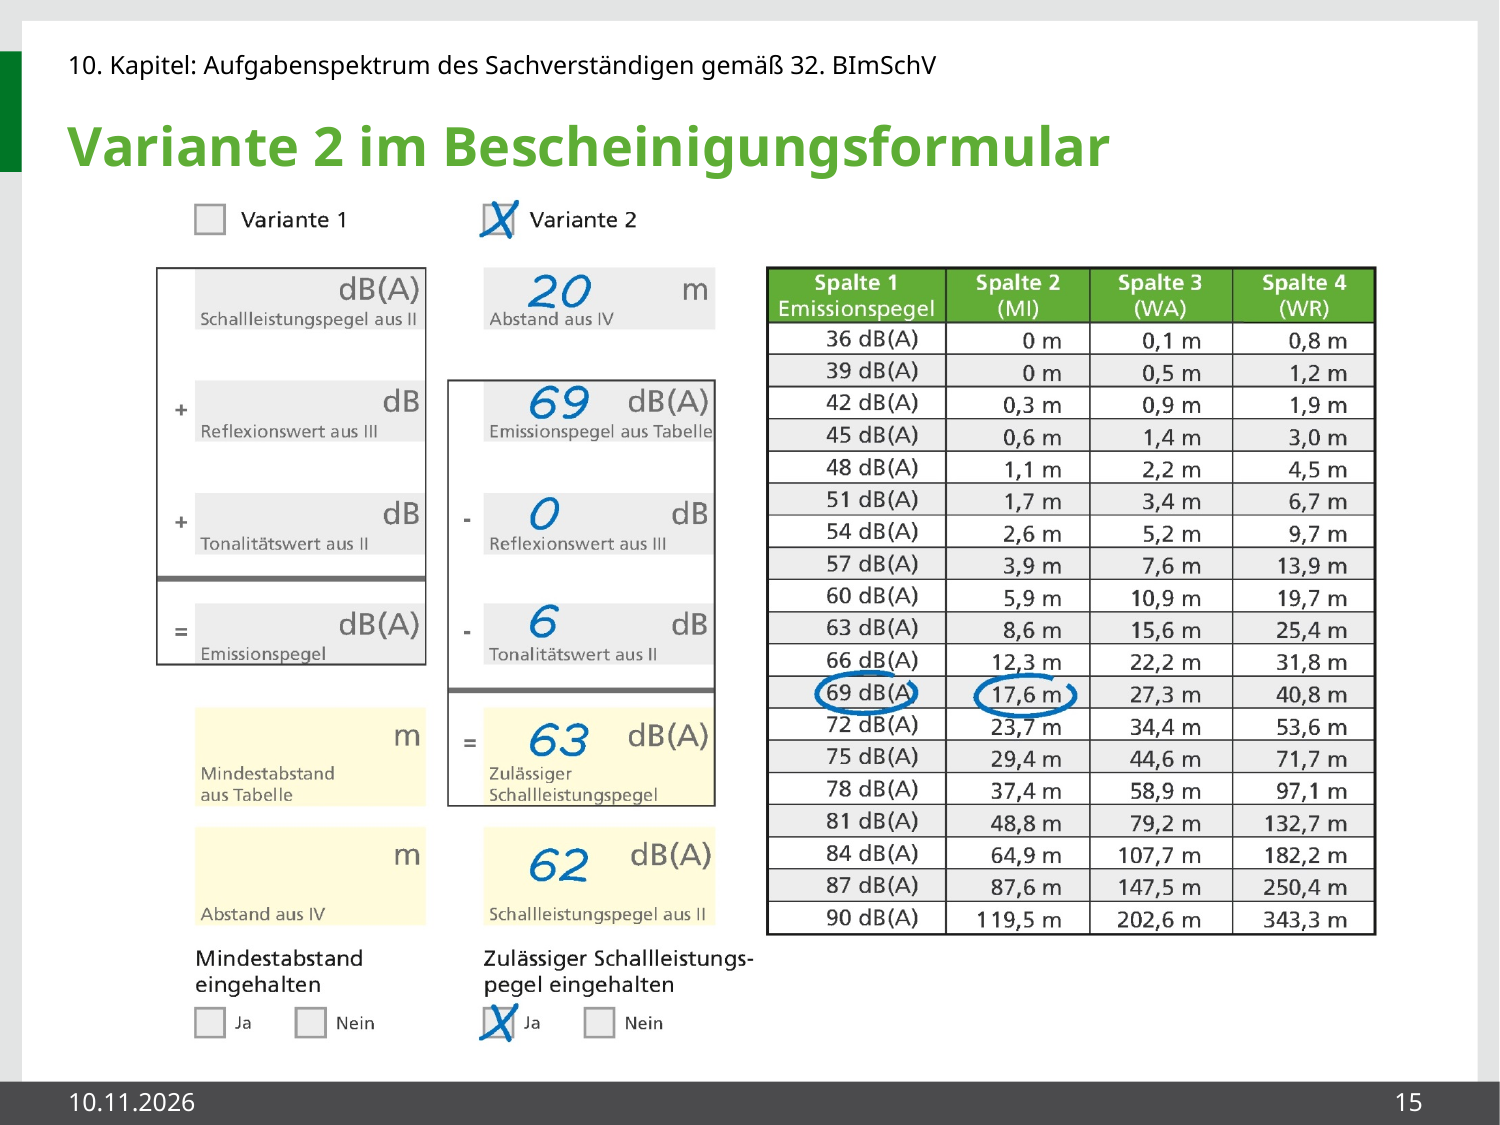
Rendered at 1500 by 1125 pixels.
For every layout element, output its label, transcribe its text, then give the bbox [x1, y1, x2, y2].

picture [117, 197, 1390, 1048]
title Variante 2 im Bescheinigungsformular [67, 77, 1427, 178]
slide_number 15 [1331, 1082, 1423, 1125]
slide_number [68, 1082, 231, 1125]
